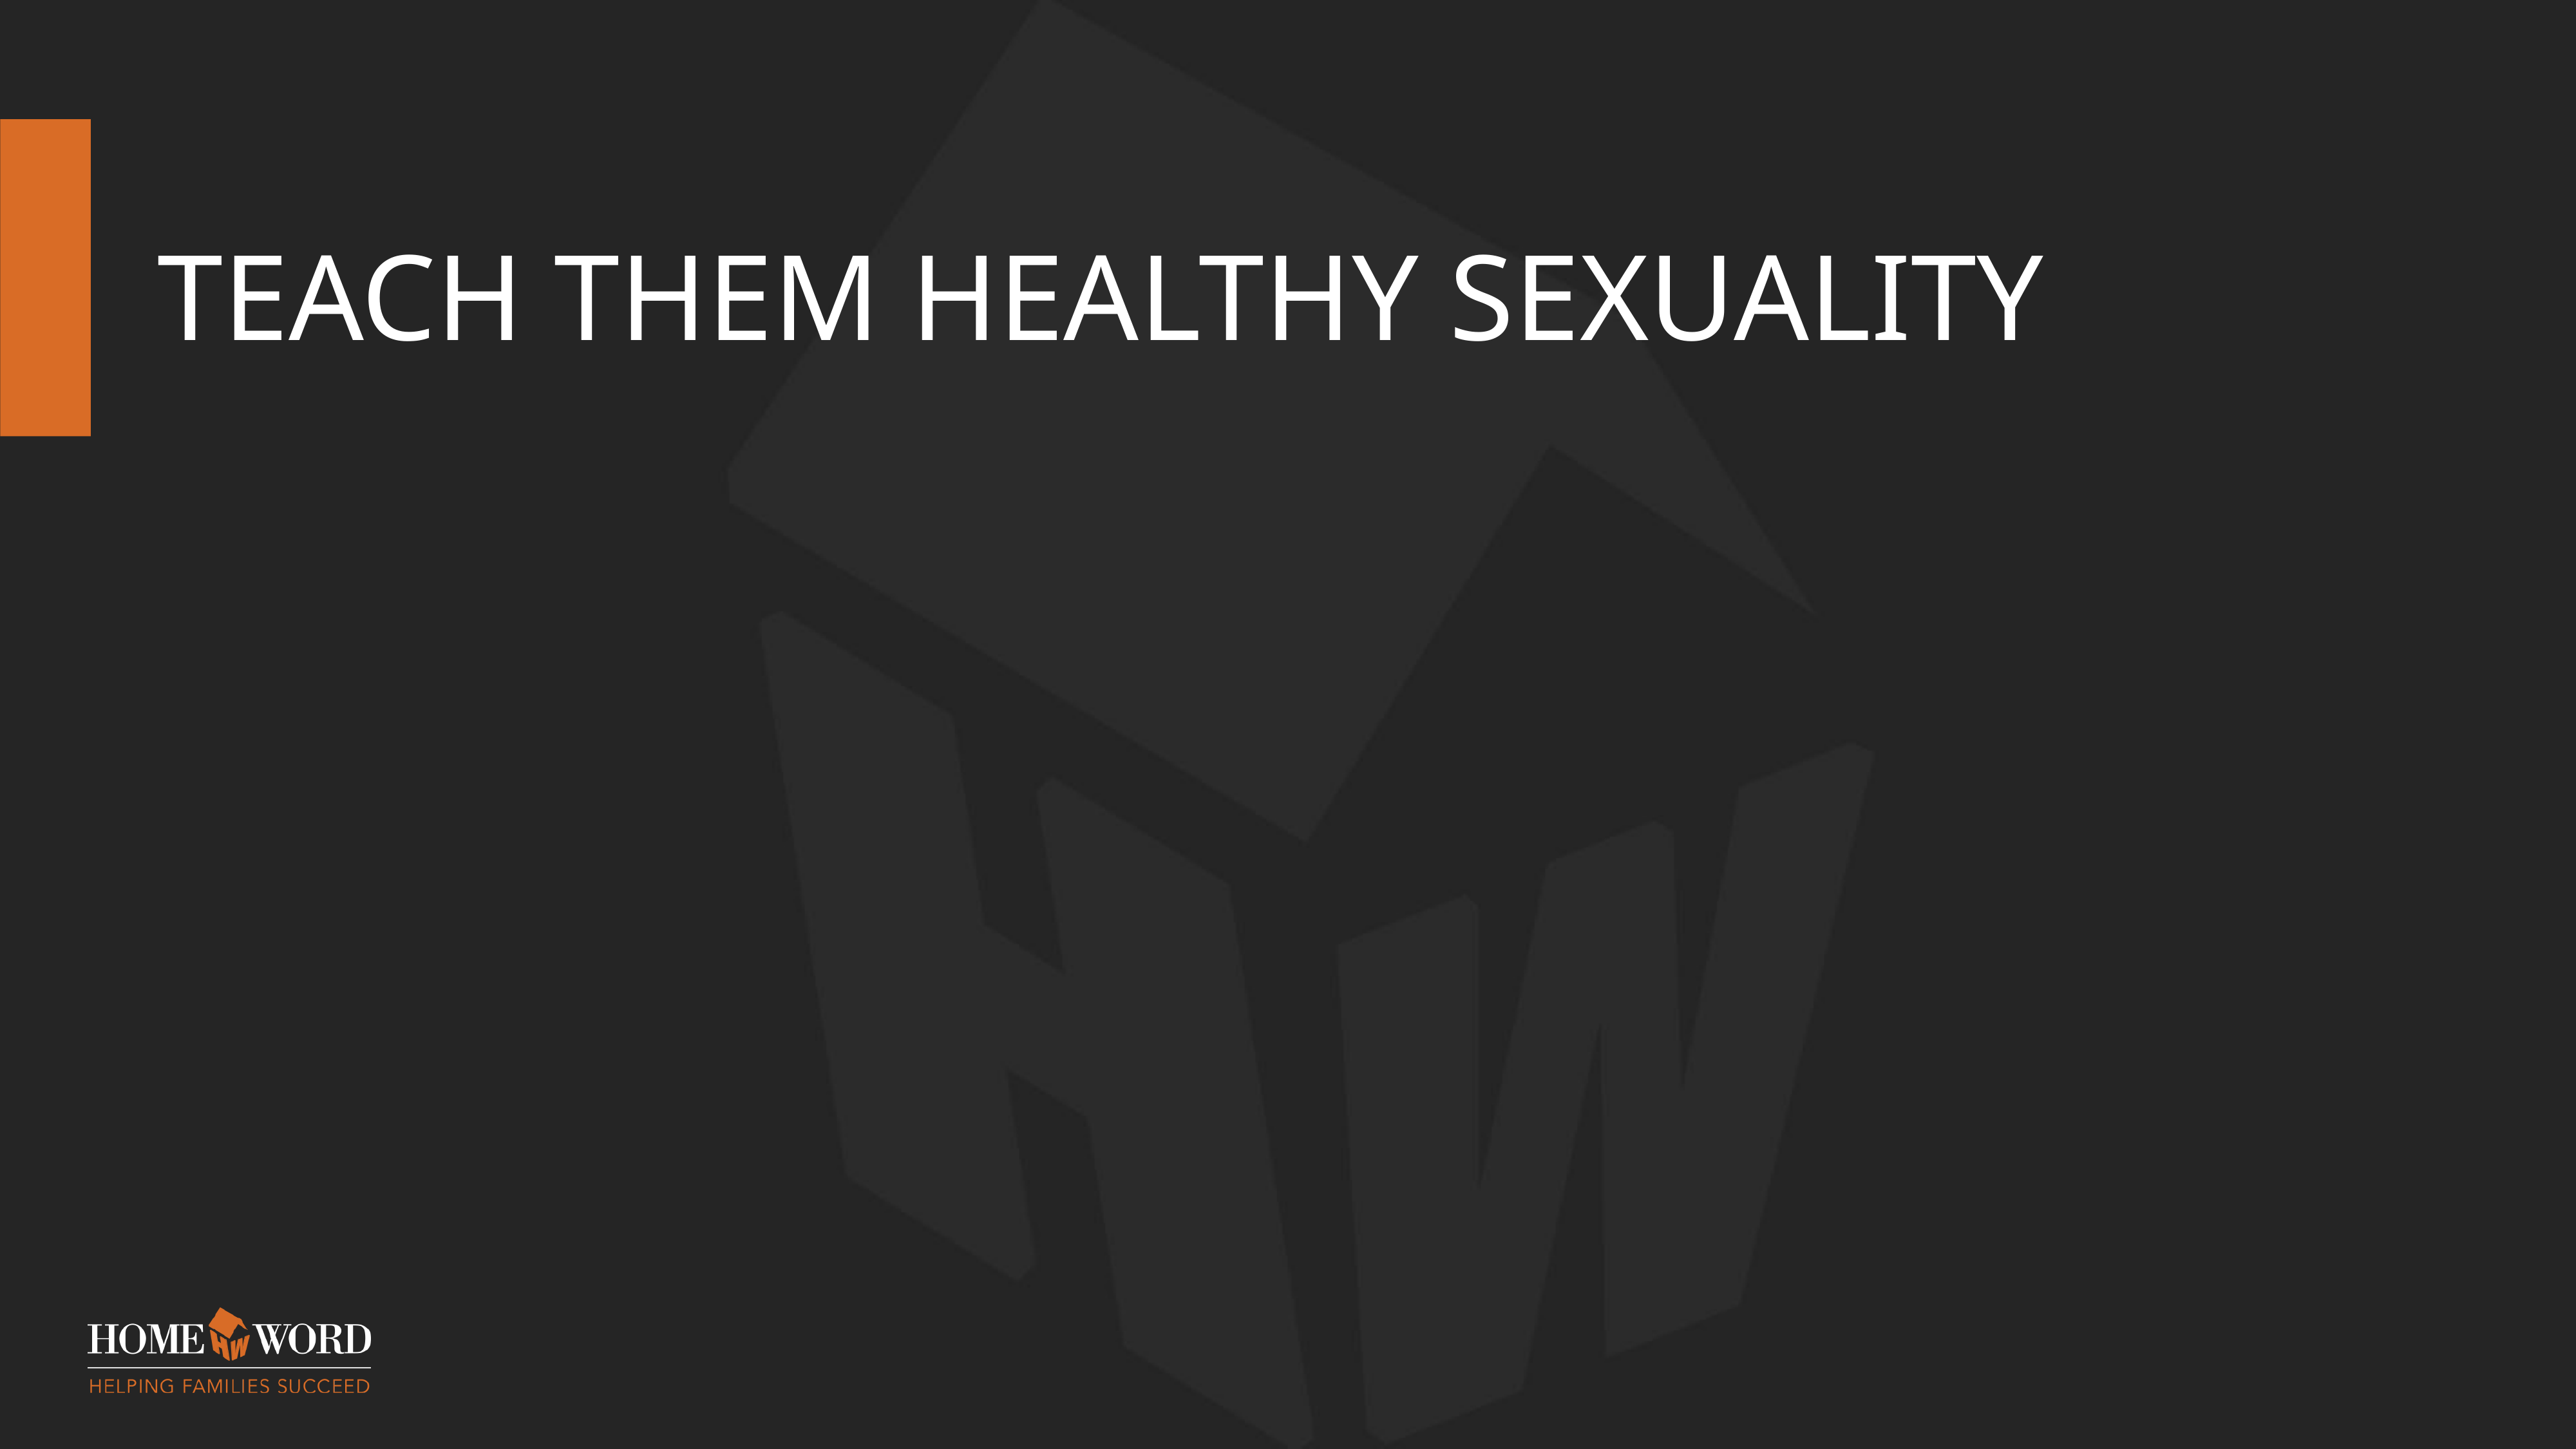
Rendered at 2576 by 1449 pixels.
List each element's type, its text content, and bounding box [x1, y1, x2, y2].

title Teach Them Healthy Sexuality [151, 120, 2396, 466]
picture [0, 0, 2576, 1449]
